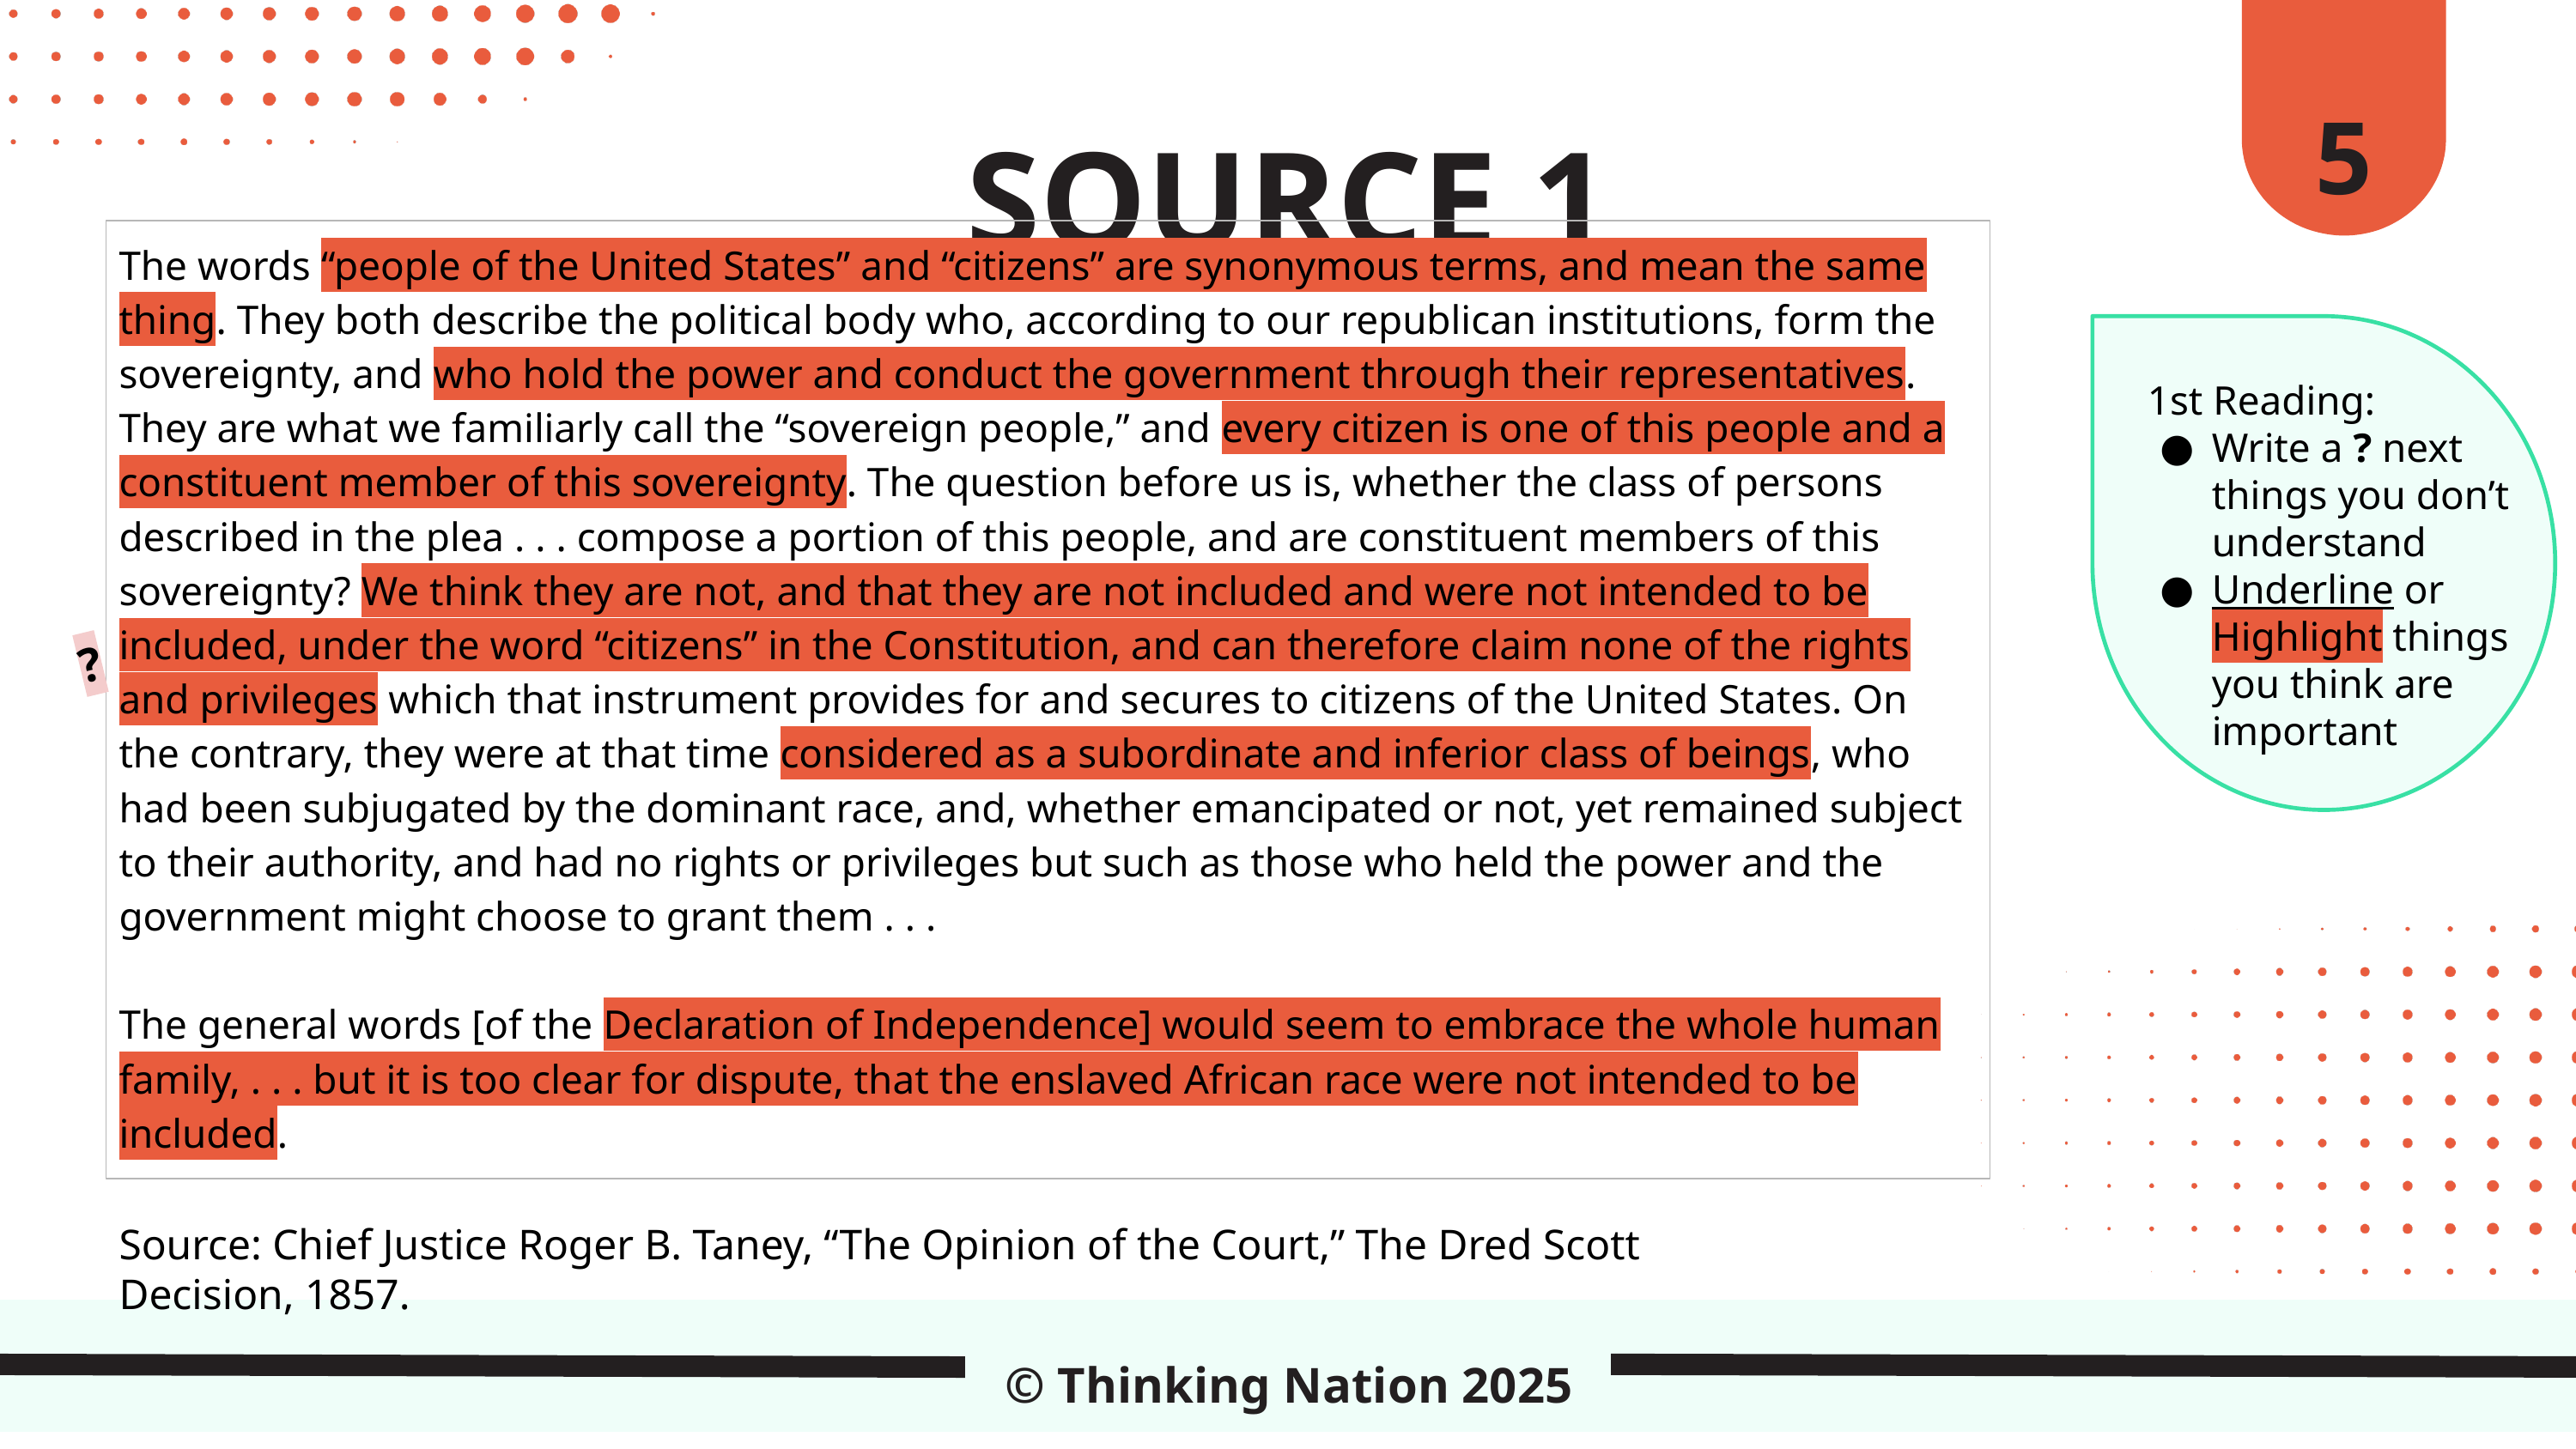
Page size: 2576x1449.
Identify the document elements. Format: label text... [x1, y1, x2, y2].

text_box SOURCE 1 [506, 51, 2070, 276]
text_box The words “people of the United States” and “citizens” are synonymous terms, and mean the same thing. They both describe the political body who, according to our republican institutions, form the sovereignty, and who hold the power and conduct the government through their representatives. They are what we familiarly call the “sovereign people,” and every citizen is one of this people and a constituent member of this sovereignty. The question before us is, whether the class of persons described in the plea . . . compose a portion of this people, and are constituent members of this sovereignty? We think they are not, and that they are not included and were not intended to be included, under the word “citizens” in the Constitution, and can therefore claim none of the rights and privileges which that instrument provides for and secures to citizens of the United States. On the contrary, they were at that time considered as a subordinate and inferior class of beings, who had been subjugated by the dominant race, and, whether emancipated or not, yet remained subject to their authority, and had no rights or privileges but such as those who held the power and the government might choose to grant them . . . The general words [of the Declaration of Independence] would seem to embrace the whole human family, . . . but it is too clear for dispute, that the enslaved African race were not intended to be included. [106, 221, 1990, 1179]
text_box Source: Chief Justice Roger B. Taney, “The Opinion of the Court,” The Dred Scott Decision, 1857. [106, 1206, 1787, 1299]
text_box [2233, 0, 2455, 236]
text_box [1938, 925, 2576, 1275]
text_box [0, 1299, 2576, 1433]
text_box [0, 0, 660, 145]
text_box 1st Reading: Write a ? next things you don’t understand Underline or Highlight things you think are important [2134, 362, 2525, 576]
text_box [2092, 316, 2555, 810]
text_box ? [58, 615, 128, 689]
